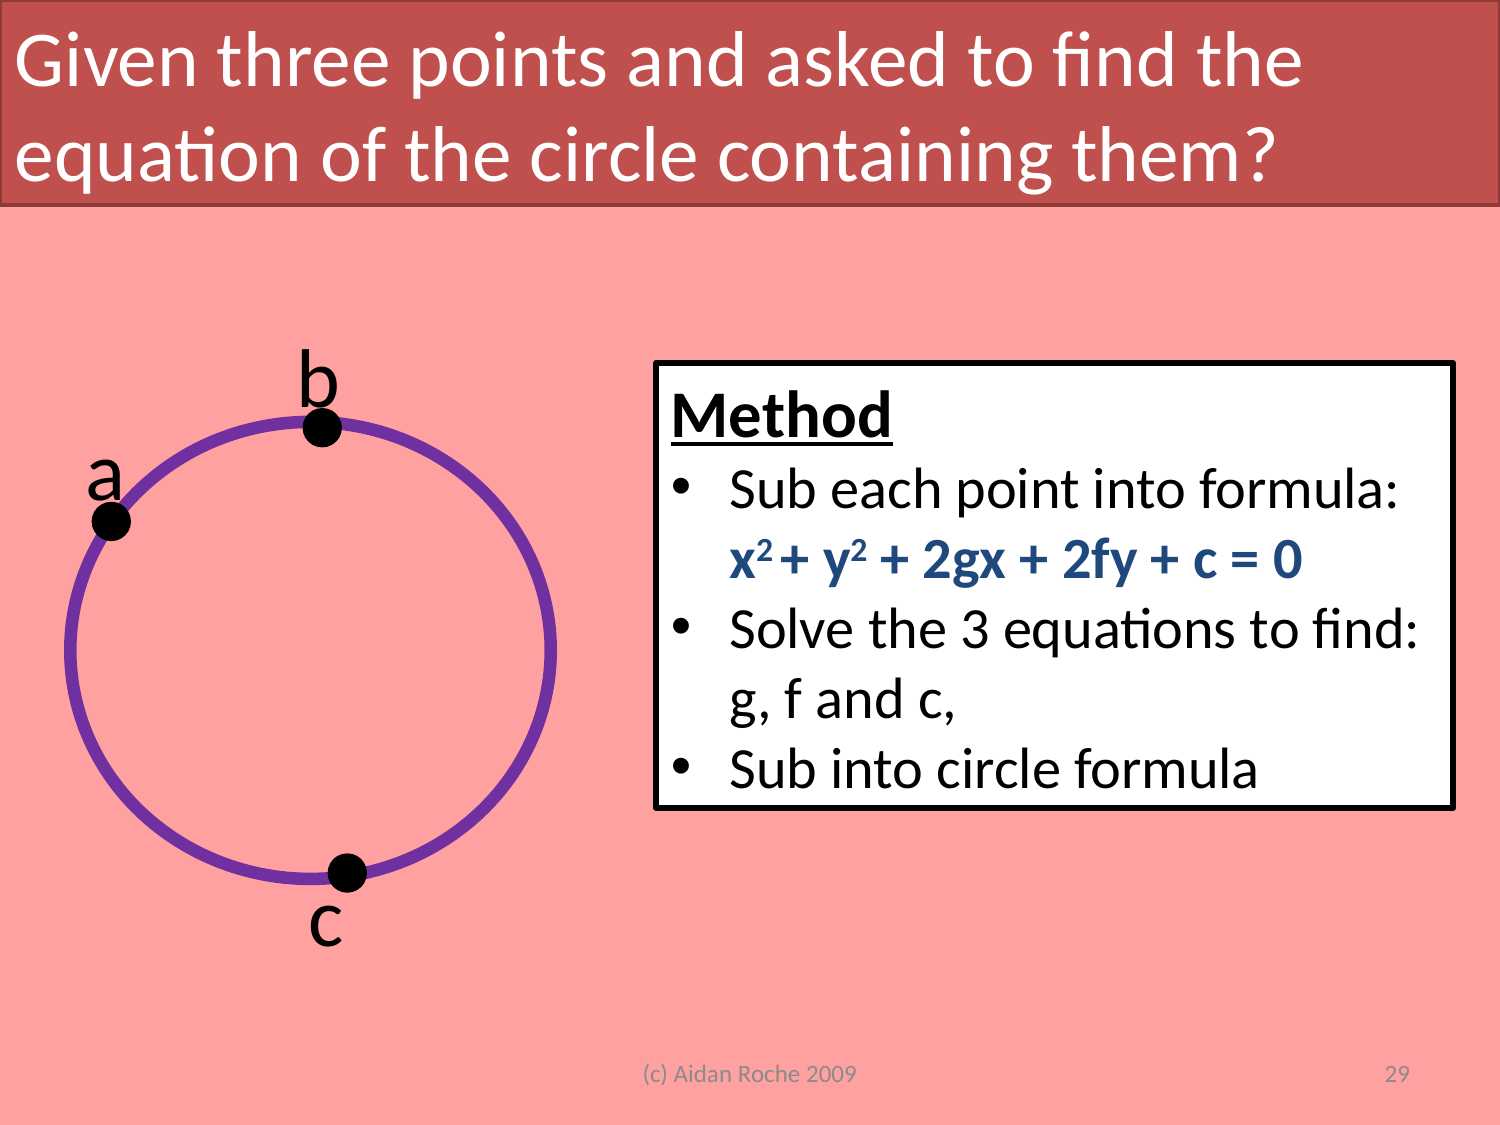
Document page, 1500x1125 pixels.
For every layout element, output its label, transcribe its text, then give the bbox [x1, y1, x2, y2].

text_box Method Sub each point into formula: x2 + y2 + 2gx + 2fy + c = 0 Solve the 3 equations to find: g, f and c, Sub into circle formula [656, 363, 1453, 808]
text_box [303, 432, 342, 448]
text_box Given three points and asked to find the equation of the circle containing them? [0, 0, 1500, 207]
text_box [359, 857, 367, 889]
text_box [68, 421, 553, 881]
text_box b [281, 316, 356, 432]
text_box a [70, 410, 141, 525]
footer (c) Aidan Roche 2009 [512, 1042, 988, 1103]
text_box c [293, 855, 359, 971]
text_box [92, 525, 131, 542]
slide_number 29 [1074, 1042, 1425, 1103]
